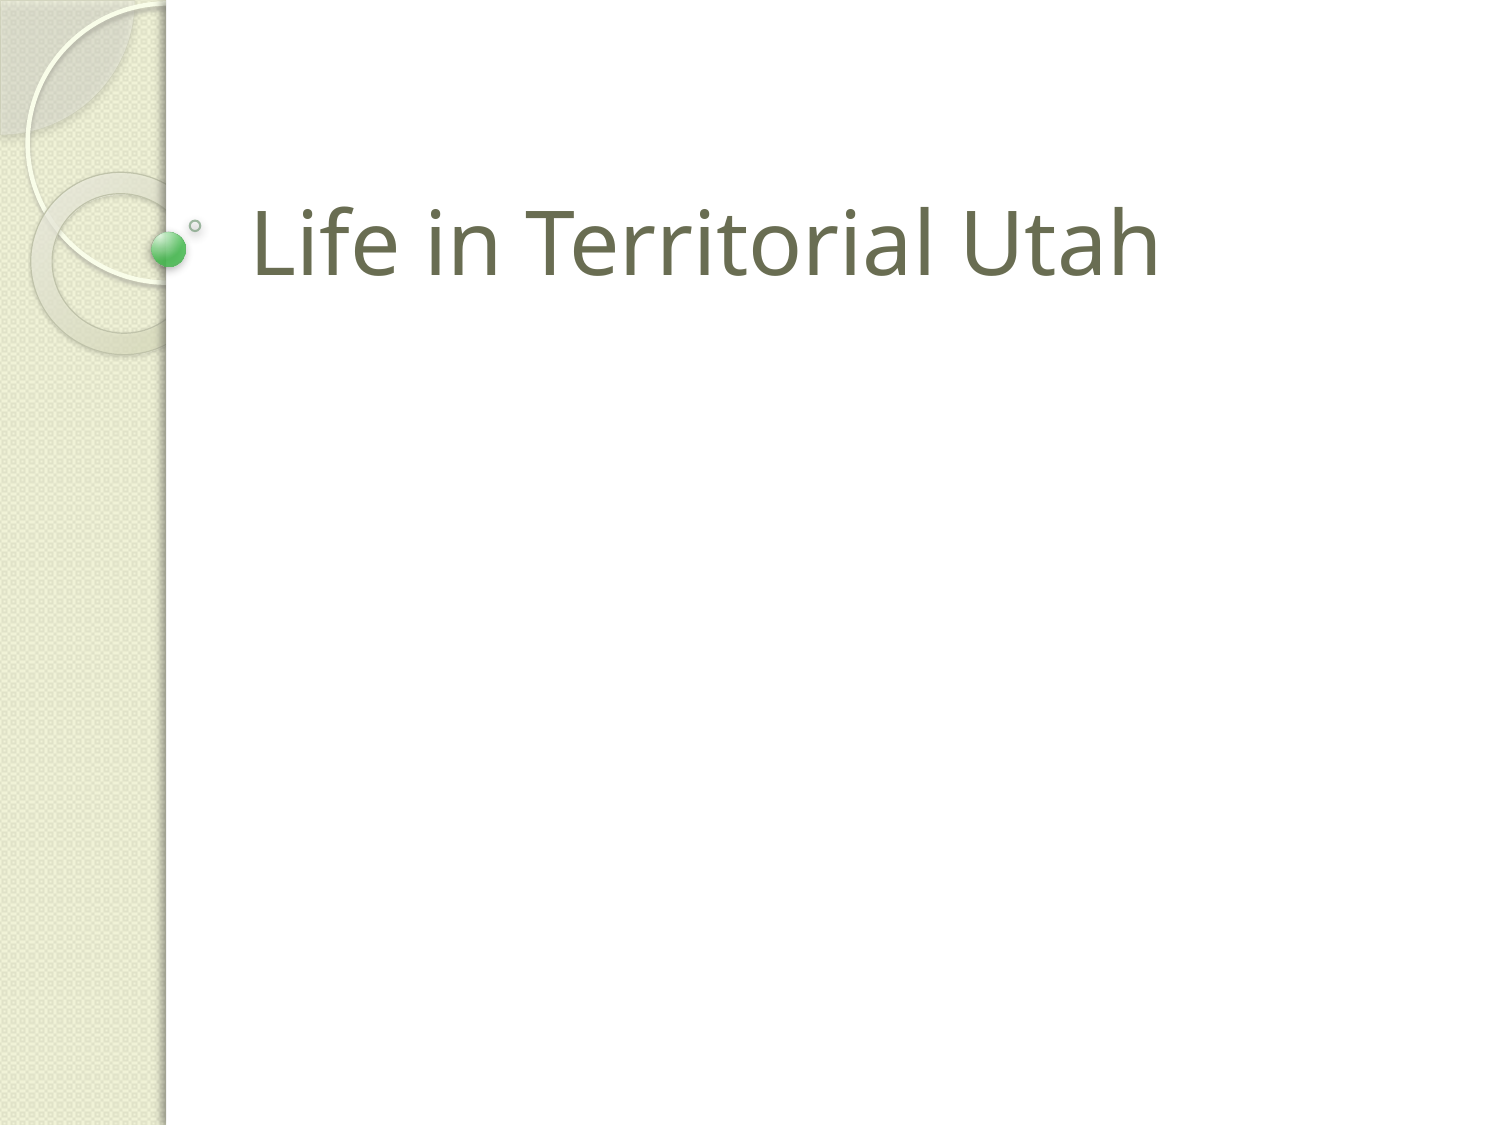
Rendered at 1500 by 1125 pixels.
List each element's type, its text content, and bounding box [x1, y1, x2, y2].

title Life in Territorial Utah [234, 59, 1450, 301]
